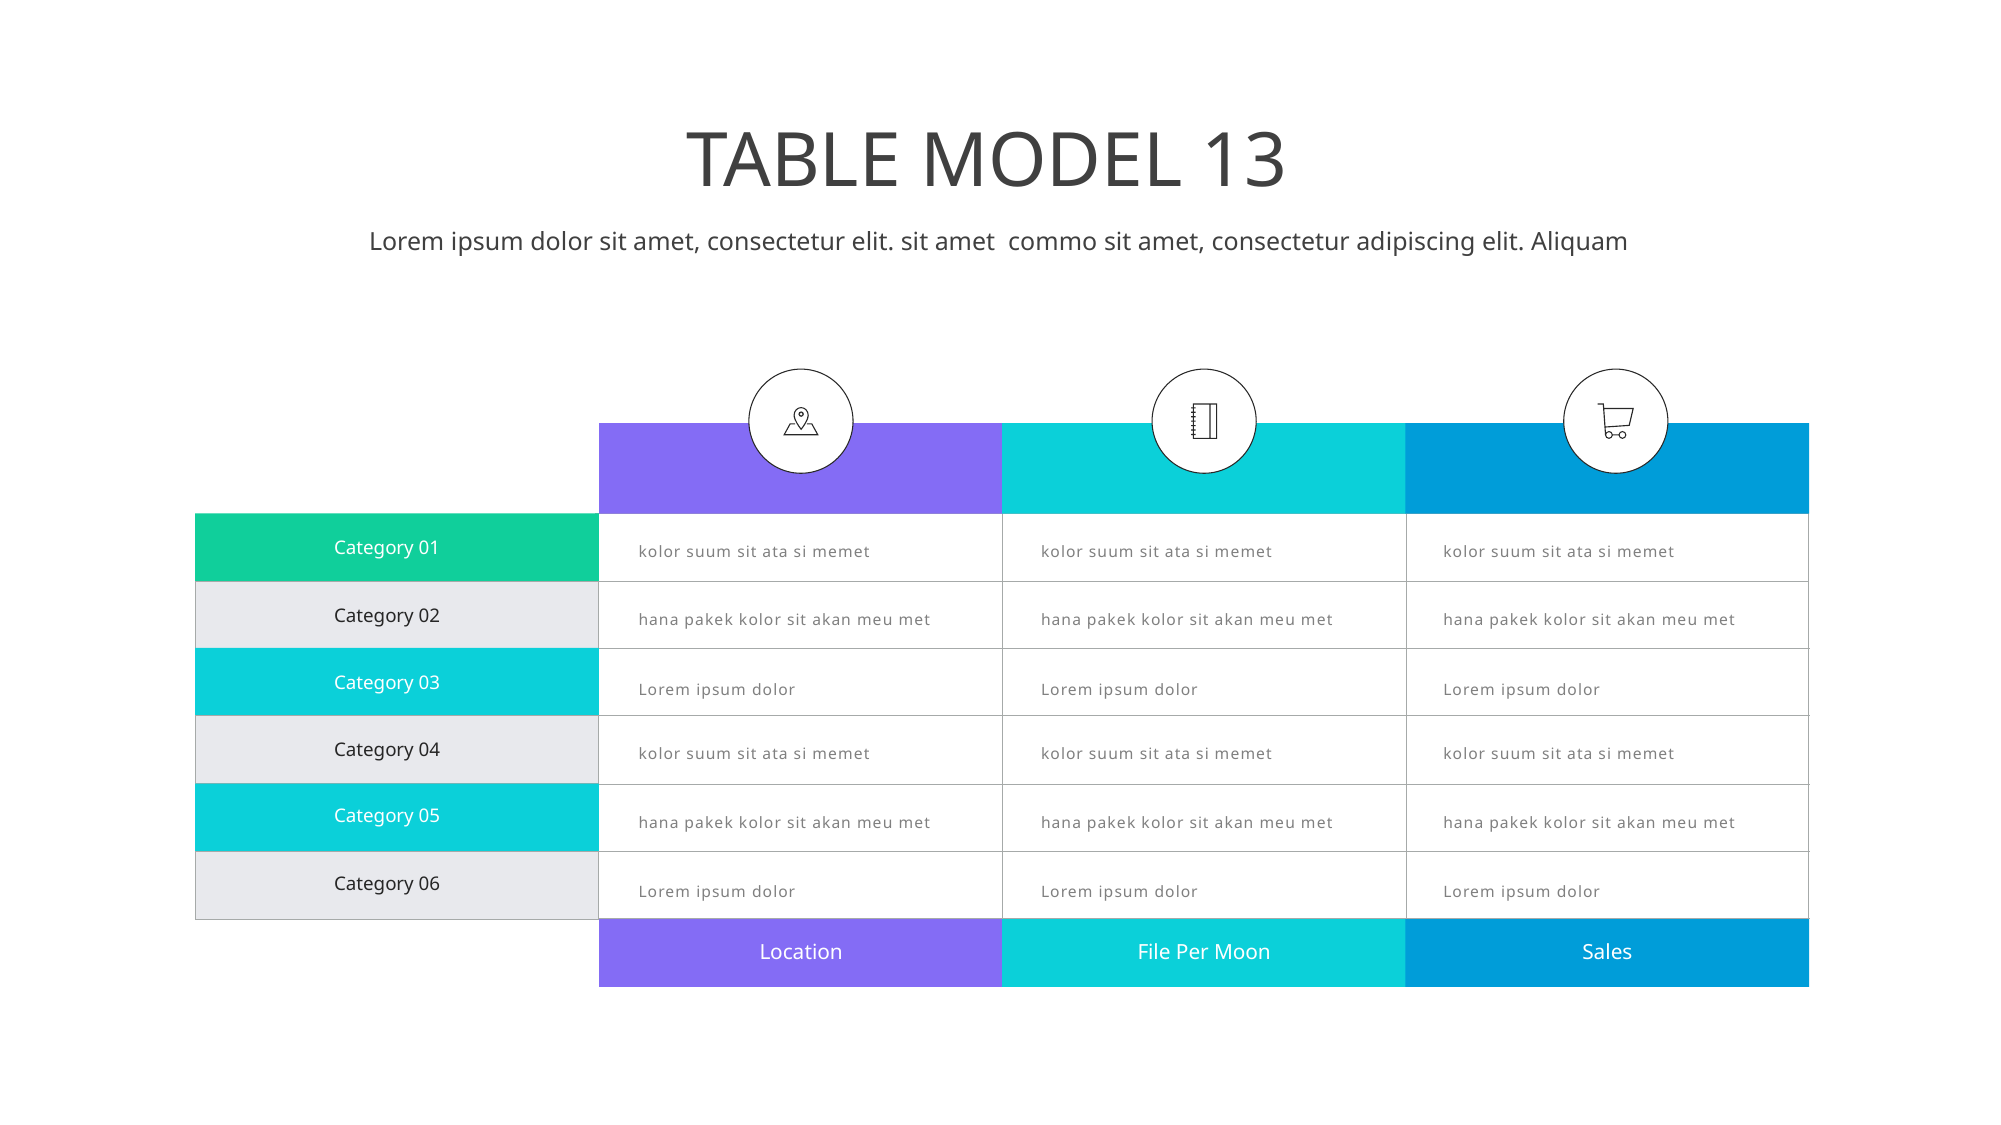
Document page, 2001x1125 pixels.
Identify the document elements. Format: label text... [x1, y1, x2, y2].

text_box Lorem ipsum dolor [634, 665, 988, 703]
text_box Lorem ipsum dolor [1036, 665, 1390, 703]
text_box [1405, 423, 1810, 514]
text_box hana pakek kolor sit akan meu met [634, 596, 988, 634]
text_box Lorem ipsum dolor [1439, 665, 1793, 703]
text_box Category 04 [228, 730, 546, 766]
text_box Lorem ipsum dolor [1036, 868, 1390, 906]
text_box kolor suum sit ata si memet [1036, 730, 1390, 768]
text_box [1563, 369, 1668, 474]
text_box Category 02 [228, 597, 546, 633]
text_box hana pakek kolor sit akan meu met [1036, 596, 1390, 634]
text_box hana pakek kolor sit akan meu met [1036, 799, 1390, 837]
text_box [1152, 369, 1257, 474]
text_box Category 06 [228, 865, 546, 901]
text_box [195, 581, 599, 647]
text_box kolor suum sit ata si memet [1036, 527, 1390, 565]
text_box [195, 715, 599, 783]
text_box Category 03 [228, 664, 546, 700]
text_box hana pakek kolor sit akan meu met [1439, 799, 1793, 837]
text_box TABLE MODEL 13 [506, 66, 1469, 202]
text_box Category 05 [228, 797, 546, 833]
text_box hana pakek kolor sit akan meu met [634, 799, 988, 837]
text_box Lorem ipsum dolor sit amet, consectetur elit. sit amet commo sit amet, consectetur adipiscing elit. Aliquam [341, 202, 1659, 263]
text_box [195, 647, 599, 715]
text_box Category 01 [228, 529, 546, 565]
text_box [195, 851, 599, 920]
text_box kolor suum sit ata si memet [634, 527, 988, 565]
text_box Lorem ipsum dolor [1439, 868, 1793, 906]
text_box kolor suum sit ata si memet [634, 730, 988, 768]
text_box hana pakek kolor sit akan meu met [1439, 596, 1793, 634]
text_box Lorem ipsum dolor [634, 868, 988, 906]
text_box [748, 369, 854, 474]
text_box kolor suum sit ata si memet [1439, 730, 1793, 768]
text_box [1002, 423, 1405, 514]
text_box kolor suum sit ata si memet [1439, 527, 1793, 565]
text_box [195, 783, 599, 851]
text_box [599, 423, 1002, 514]
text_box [599, 918, 1810, 987]
text_box [195, 513, 599, 581]
